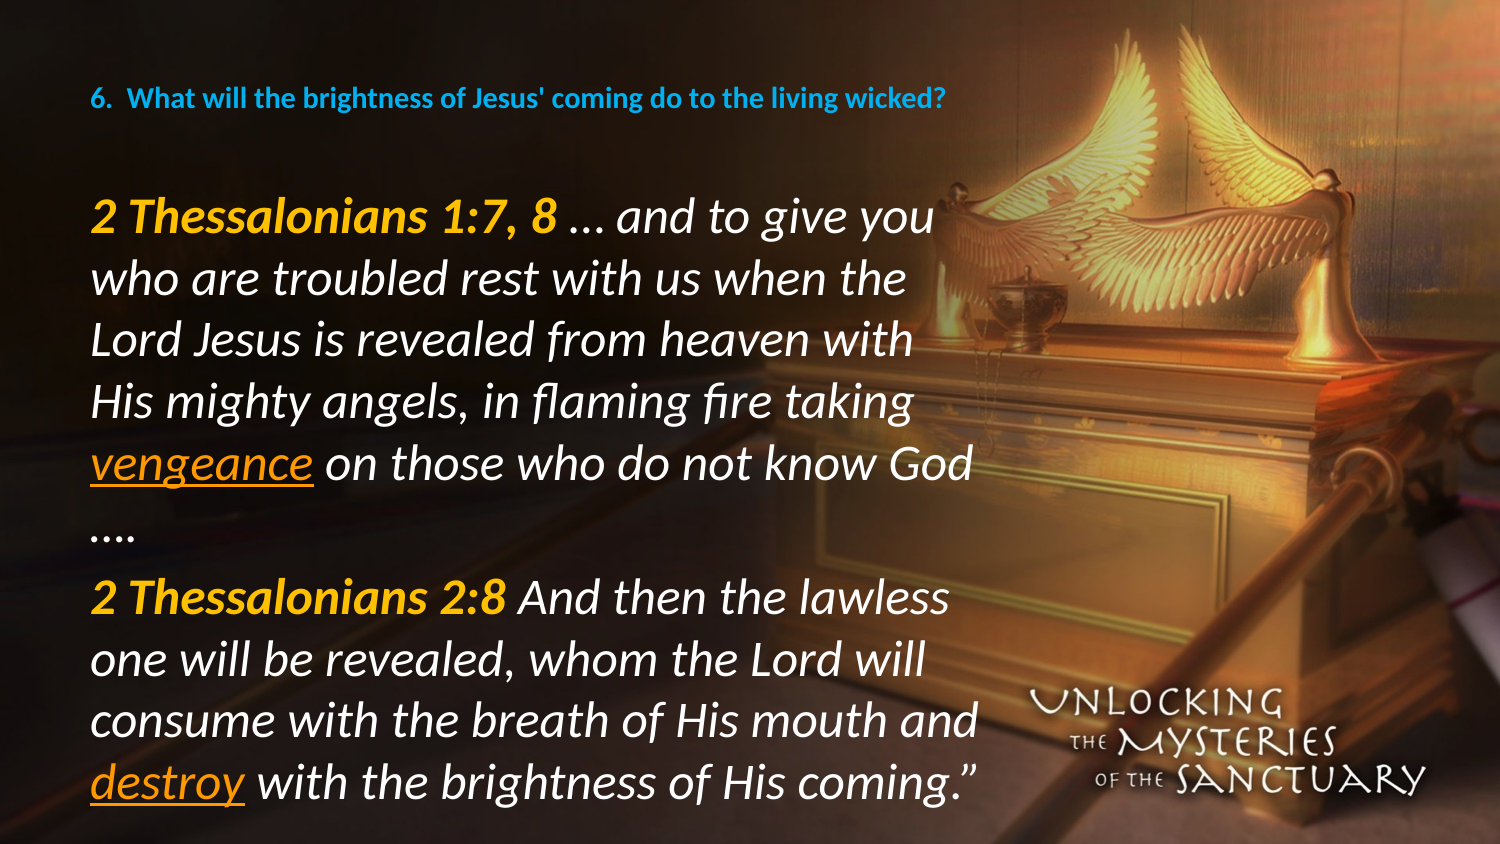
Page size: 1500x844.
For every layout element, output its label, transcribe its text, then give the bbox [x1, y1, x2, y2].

title 6. What will the brightness of Jesus' coming do to the living wicked? [75, 33, 1425, 175]
picture [0, 0, 1500, 844]
list 2 Thessalonians 1:7, 8 … and to give you who are troubled rest with us when the Lord Jesus is revealed from heaven with His mighty angels, in flaming fire taking vengeance on those who do not know God …. 2 Thessalonians 2:8 And then the lawless one will be revealed, whom the Lord will consume with the breath of His mouth and destroy with the brightness of His coming.” [75, 174, 1001, 844]
